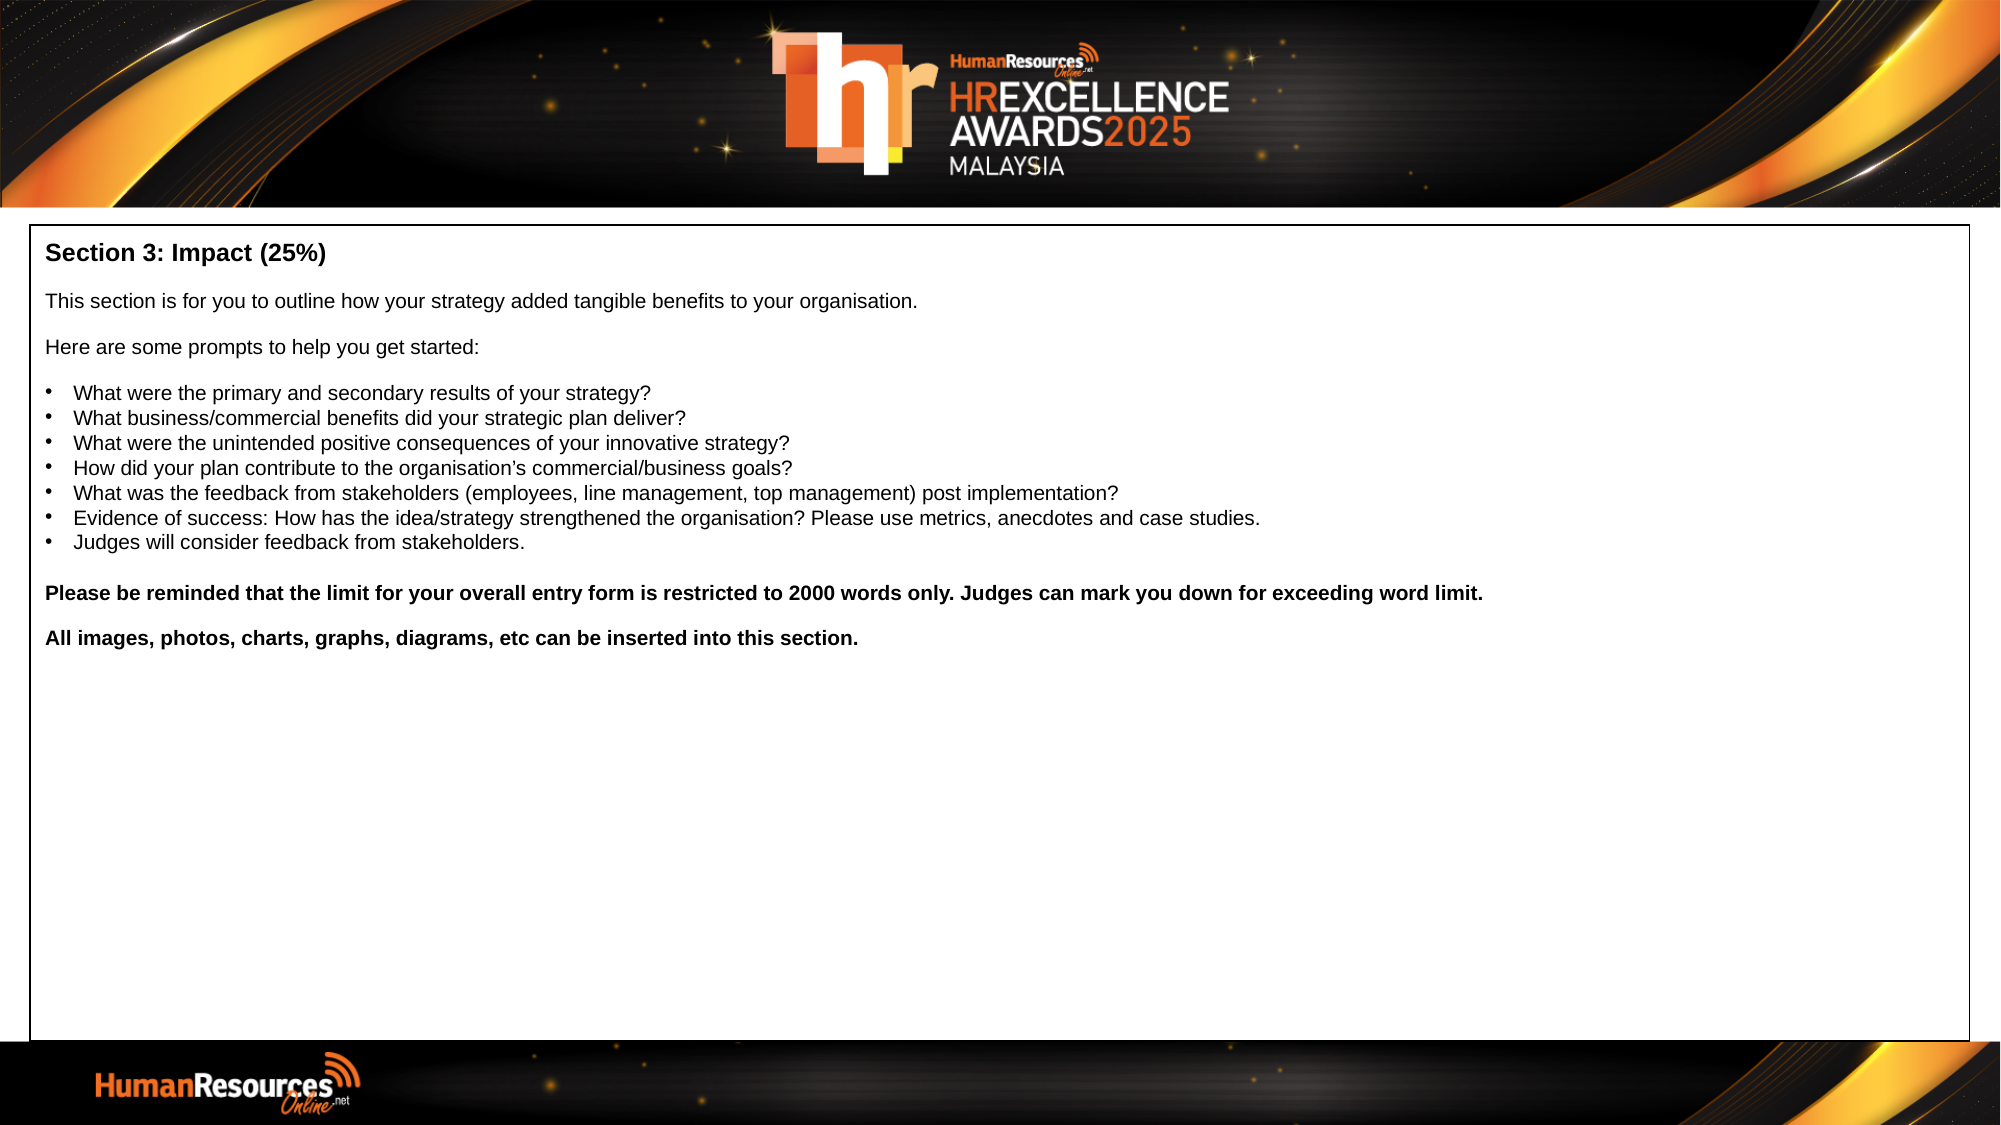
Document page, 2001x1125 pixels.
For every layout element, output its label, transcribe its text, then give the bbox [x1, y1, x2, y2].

picture [0, 0, 2001, 1125]
text_box Section 3: Impact (25%) This section is for you to outline how your strategy added tangible benefits to your organisation. Here are some prompts to help you get started: What were the primary and secondary results of your strategy? What business/commercial benefits did your strategic plan deliver? What were the unintended positive consequences of your innovative strategy? How did your plan contribute to the organisation’s commercial/business goals? What was the feedback from stakeholders (employees, line management, top management) post implementation? Evidence of success: How has the idea/strategy strengthened the organisation? Please use metrics, anecdotes and case studies. Judges will consider feedback from stakeholders. Please be reminded that the limit for your overall entry form is restricted to 2000 words only. Judges can mark you down for exceeding word limit. All images, photos, charts, graphs, diagrams, etc can be inserted into this section. [30, 224, 1970, 1042]
